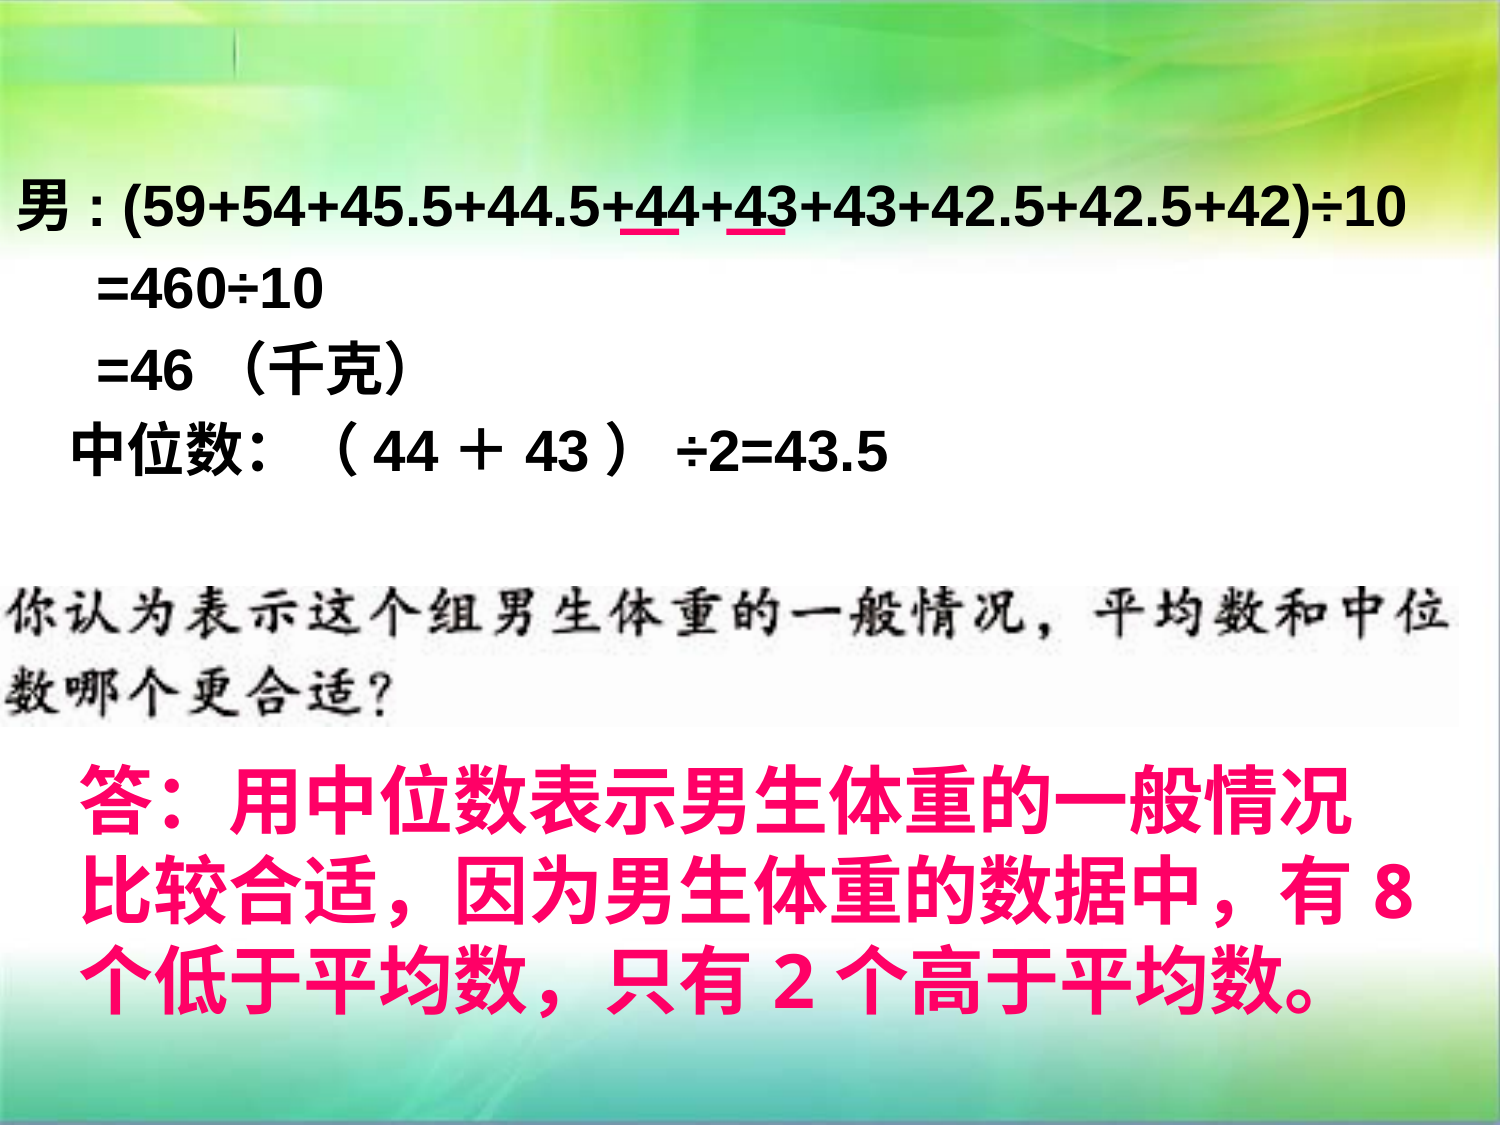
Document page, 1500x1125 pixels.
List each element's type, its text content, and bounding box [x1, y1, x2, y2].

picture [0, 516, 1500, 1125]
text_box 答：用中位数表示男生体重的一般情况比较合适，因为男生体重的数据中，有8个低于平均数，只有2个高于平均数。 [64, 746, 1442, 1008]
list 男: (59+54+45.5+44.5+44+43+43+42.5+42.5+42)÷10 =460÷10 =46（千克） 中位数：（44＋43）÷2=43.5 [0, 160, 1500, 516]
picture [0, 0, 1500, 160]
